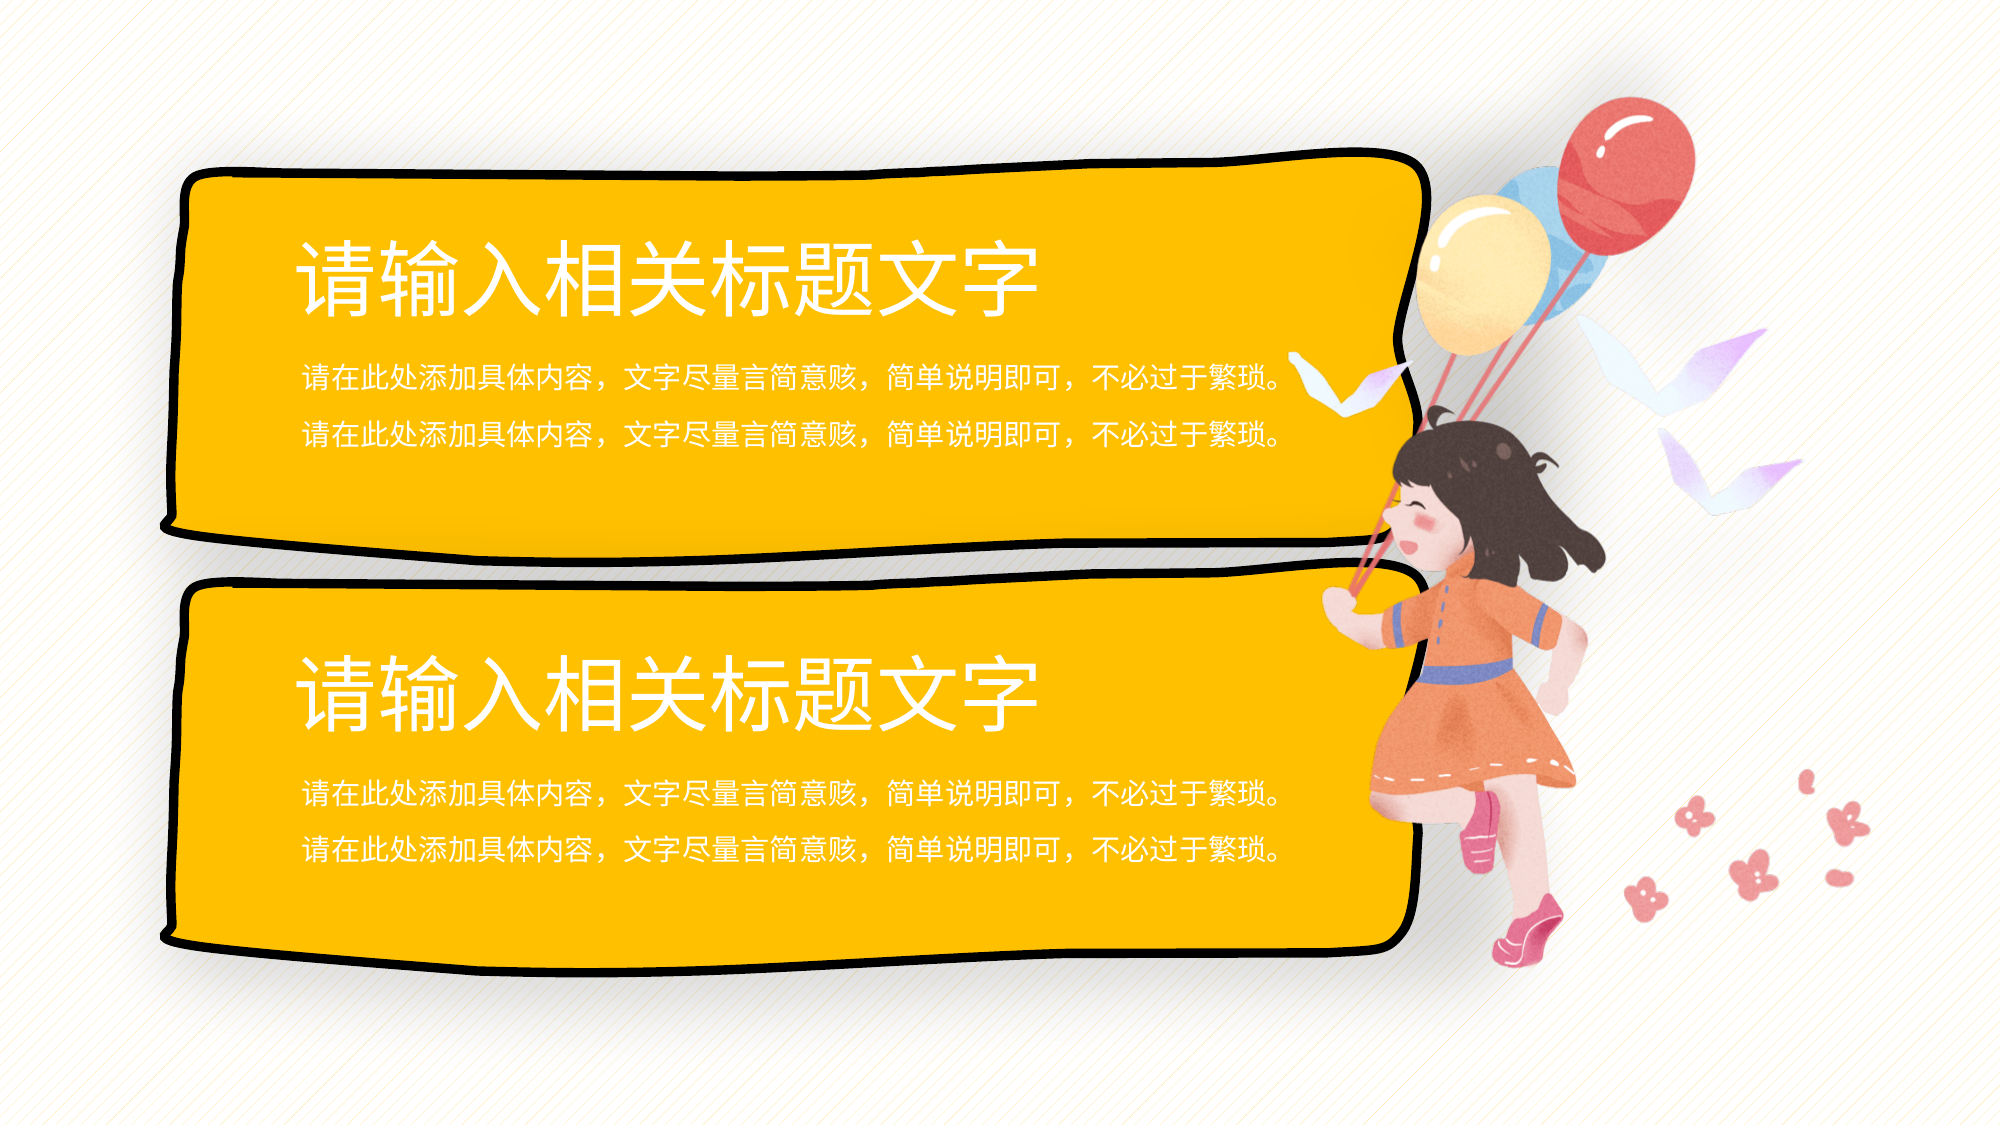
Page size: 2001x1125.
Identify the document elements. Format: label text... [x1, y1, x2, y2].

text_box 请输入相关标题文字 [278, 635, 1016, 750]
text_box 请输入相关标题文字 [278, 219, 1016, 335]
text_box [163, 166, 1016, 555]
picture [1016, 0, 2000, 1066]
text_box 请在此处添加具体内容，文字尽量言简意赅，简单说明即可，不必过于繁琐。 请在此处添加具体内容，文字尽量言简意赅，简单说明即可，不必过于繁琐。 [287, 335, 1016, 515]
text_box 请在此处添加具体内容，文字尽量言简意赅，简单说明即可，不必过于繁琐。 请在此处添加具体内容，文字尽量言简意赅，简单说明即可，不必过于繁琐。 [287, 750, 1016, 930]
text_box [163, 576, 1016, 974]
